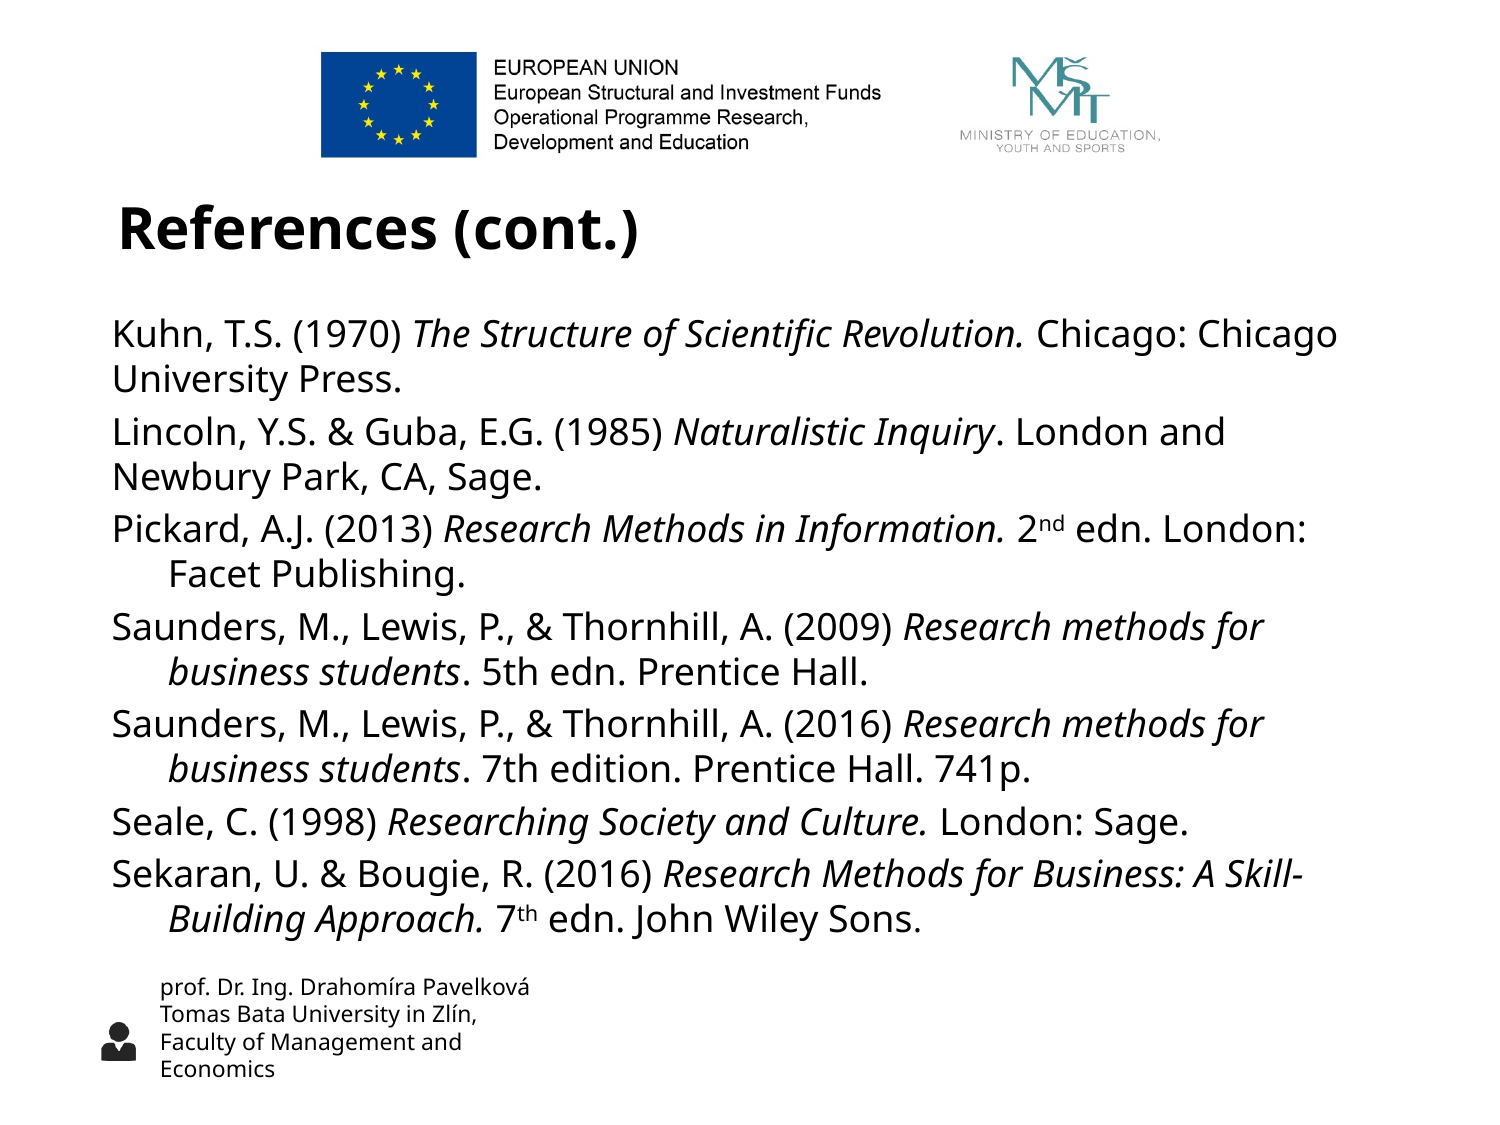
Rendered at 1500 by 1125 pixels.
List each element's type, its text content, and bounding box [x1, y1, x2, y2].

title References (cont.) [101, 184, 1425, 268]
picture [101, 1021, 136, 1062]
footer prof. Dr. Ing. Drahomíra Pavelková Tomas Bata University in Zlín, Faculty of Management and Economics [145, 999, 573, 1083]
list Kuhn, T.S. (1970) The Structure of Scientific Revolution. Chicago: Chicago University Press. Lincoln, Y.S. & Guba, E.G. (1985) Naturalistic Inquiry. London and Newbury Park, CA, Sage. Pickard, A.J. (2013) Research Methods in Information. 2nd edn. London: Facet Publishing. Saunders, M., Lewis, P., & Thornhill, A. (2009) Research methods for business students. 5th edn. Prentice Hall. Saunders, M., Lewis, P., & Thornhill, A. (2016) Research methods for business students. 7th edition. Prentice Hall. 741p. Seale, C. (1998) Researching Society and Culture. London: Sage. Sekaran, U. & Bougie, R. (2016) Research Methods for Business: A Skill-Building Approach. 7th edn. John Wiley Sons. [96, 302, 1384, 1014]
picture [268, 0, 1212, 210]
